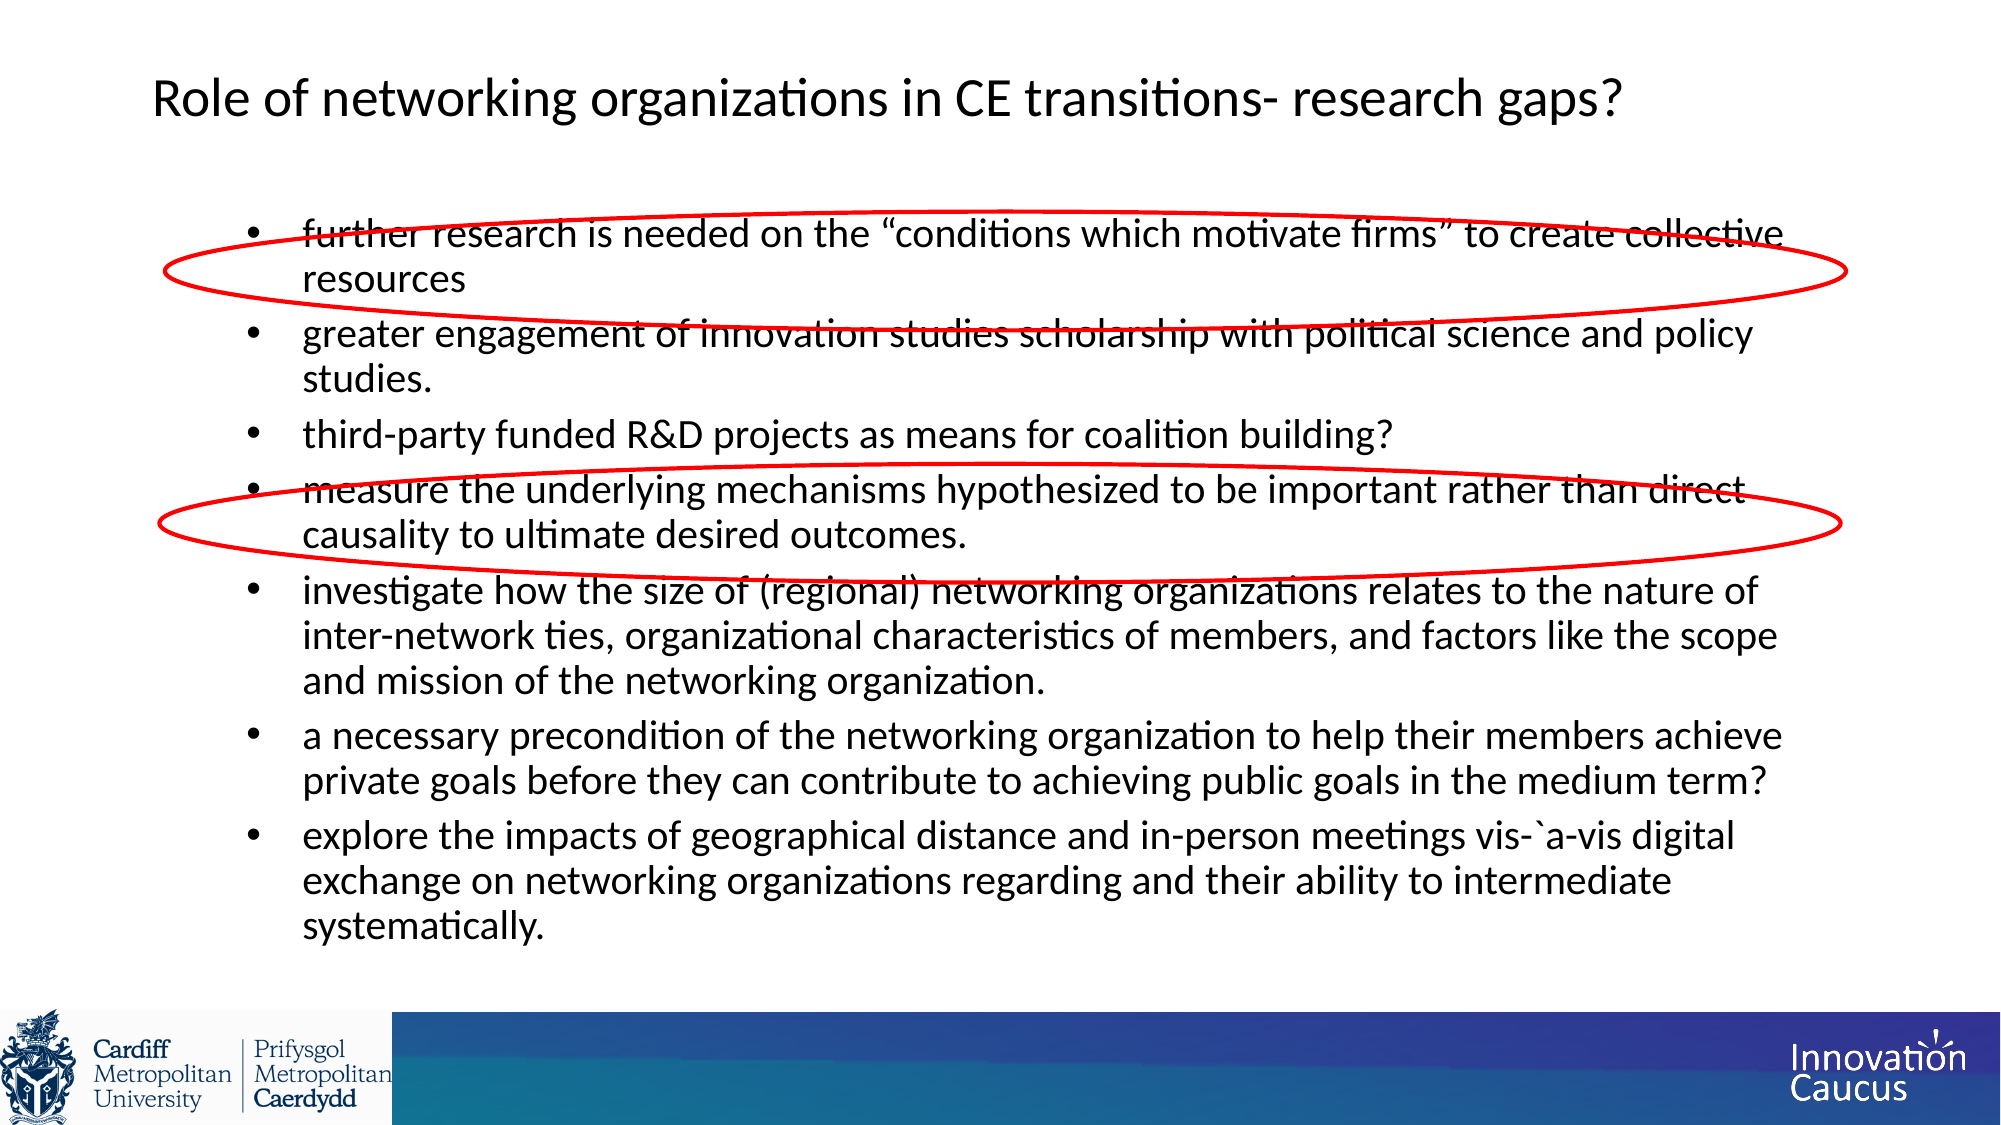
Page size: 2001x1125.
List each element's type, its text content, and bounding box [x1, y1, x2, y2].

picture [0, 1009, 2000, 1125]
title Role of networking organizations in CE transitions- research gaps? [137, 59, 1863, 204]
text_box [162, 209, 1849, 333]
list further research is needed on the “conditions which motivate firms” to create collective resources greater engagement of innovation studies scholarship with political science and policy studies. third-party funded R&D projects as means for coalition building? measure the underlying mechanisms hypothesized to be important rather than direct causality to ultimate desired outcomes. investigate how the size of (regional) networking organizations relates to the nature of inter-network ties, organizational characteristics of members, and factors like the scope and mission of the networking organization. a necessary precondition of the networking organization to help their members achieve private goals before they can contribute to achieving public goals in the medium term? explore the impacts of geographical distance and in-person meetings vis-`a-vis digital exchange on networking organizations regarding and their ability to intermediate systematically. [137, 204, 1863, 975]
text_box [157, 461, 1843, 585]
